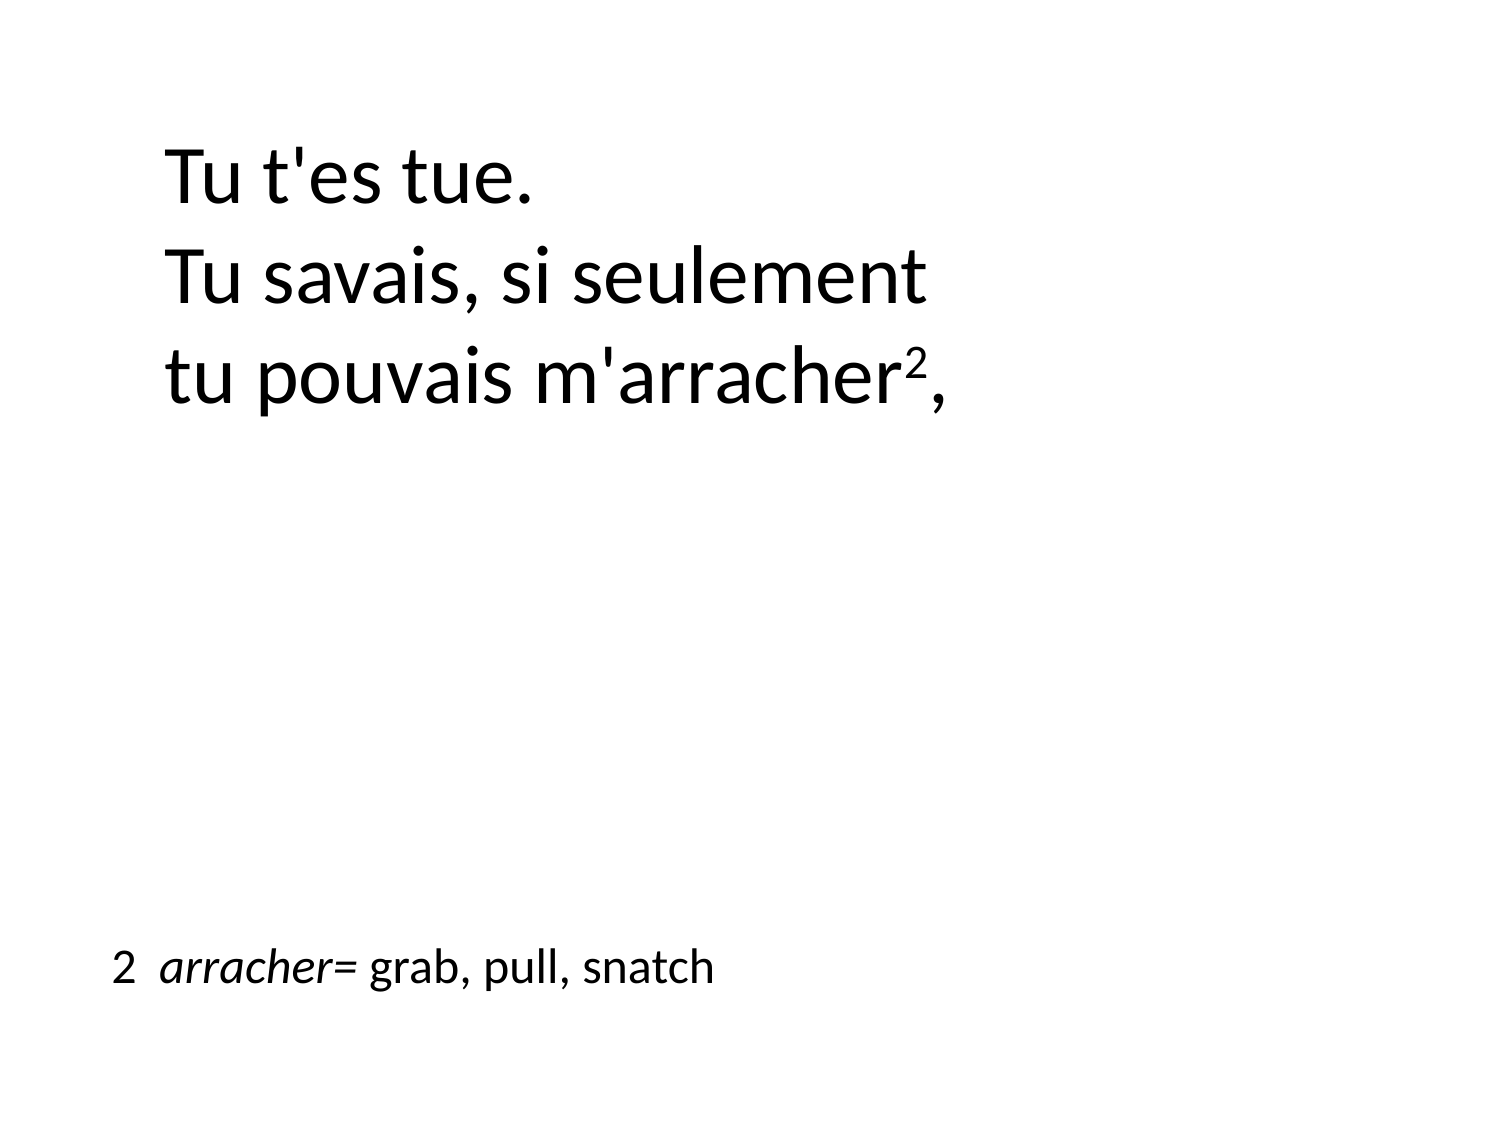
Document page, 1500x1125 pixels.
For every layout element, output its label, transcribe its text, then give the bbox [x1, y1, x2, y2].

text_box Tu t'es tue. Tu savais, si seulement tu pouvais m'arracher2, [149, 112, 1413, 428]
text_box 2 arracher= grab, pull, snatch [96, 926, 843, 1001]
